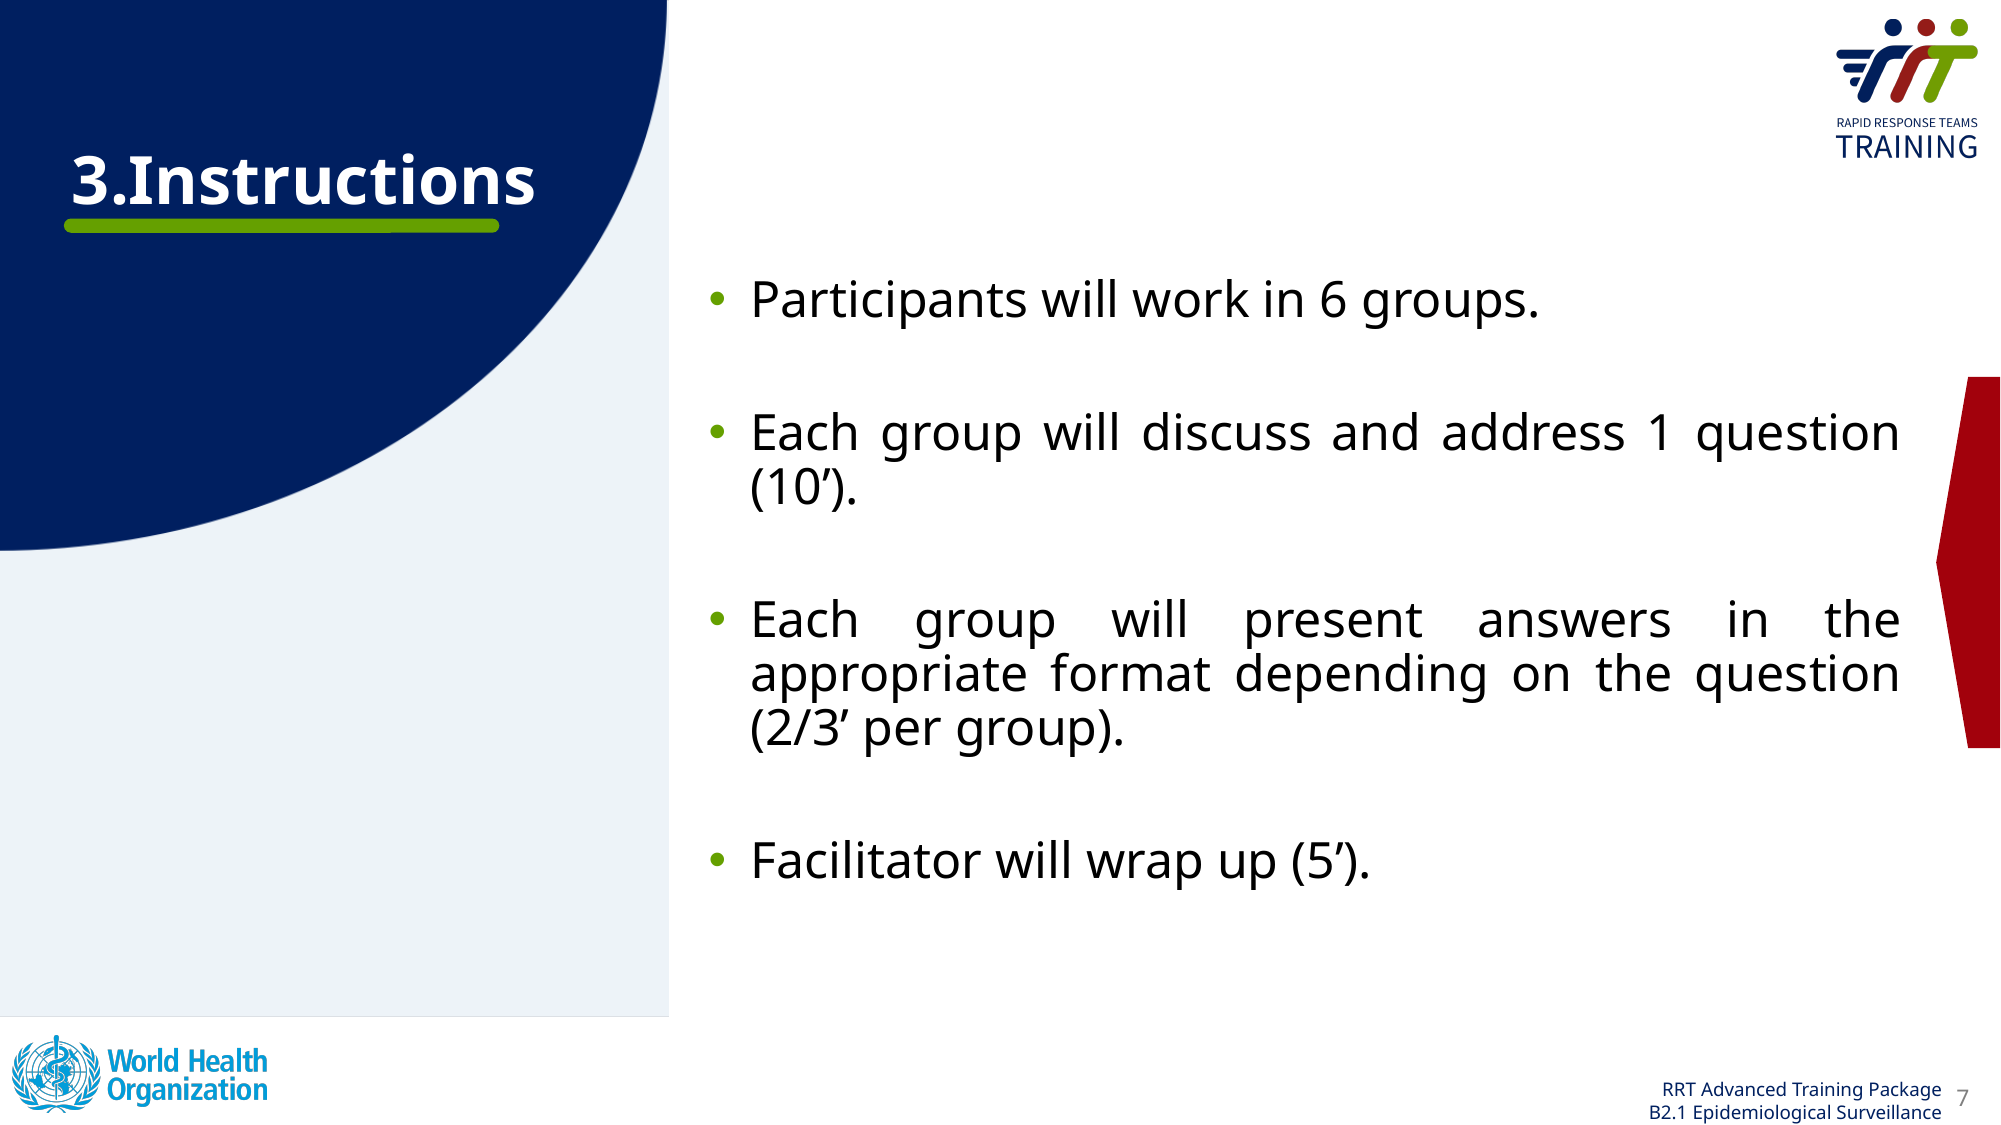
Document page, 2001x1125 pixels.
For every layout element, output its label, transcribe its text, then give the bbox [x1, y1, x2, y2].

title 3.Instructions [64, 139, 601, 254]
picture [58, 1050, 64, 1058]
list Participants will work in 6 groups. Each group will discuss and address 1 question (10’). Each group will present answers in the appropriate format depending on the question (2/3’ per group). Facilitator will wrap up (5’). [700, 266, 1911, 1049]
picture [12, 1083, 48, 1113]
picture [12, 1035, 267, 1113]
picture [1835, 19, 1978, 167]
picture [0, 0, 669, 1018]
